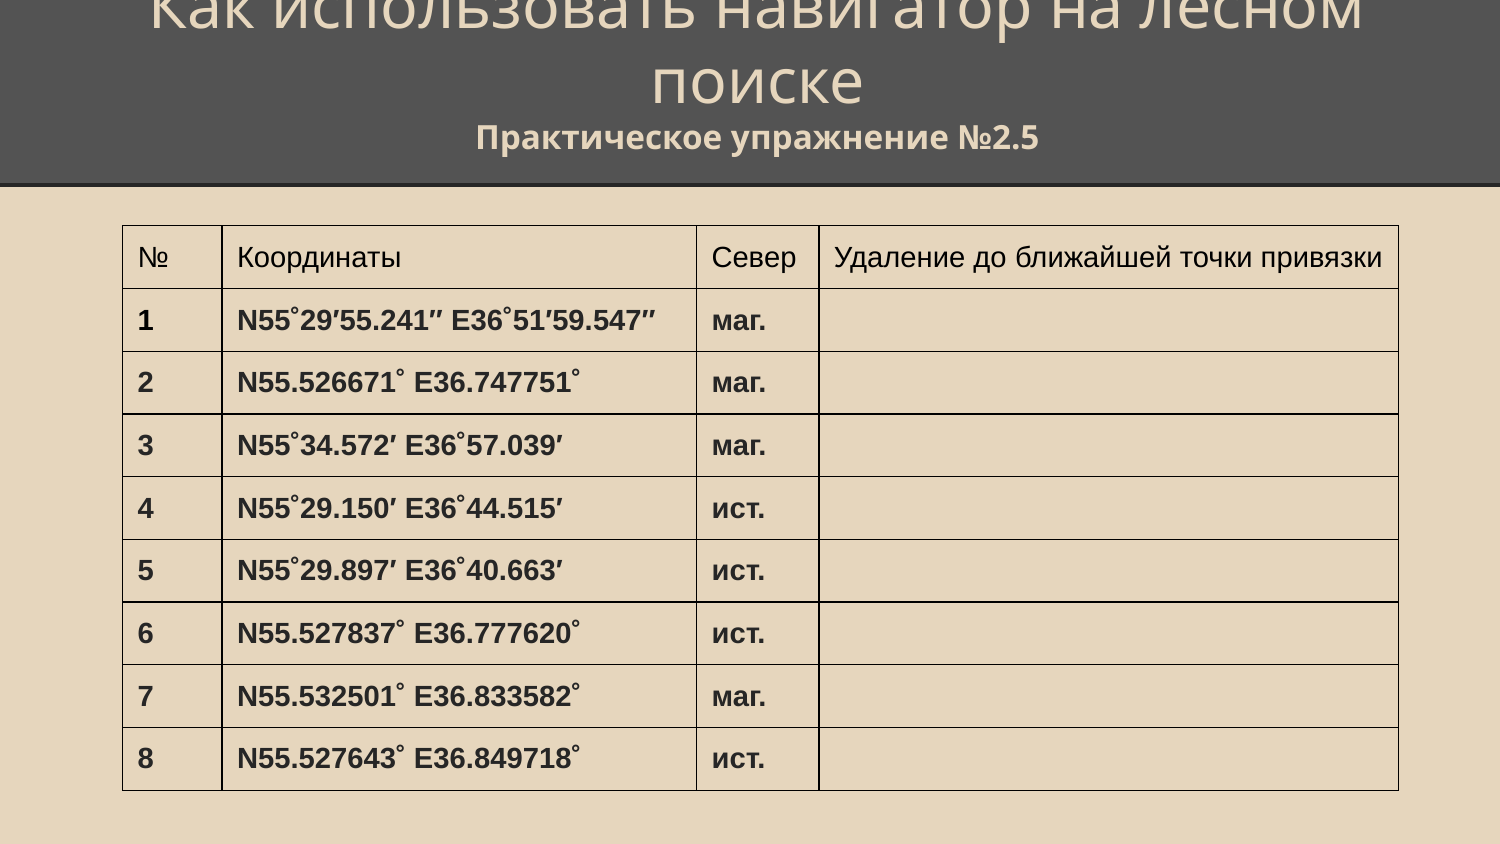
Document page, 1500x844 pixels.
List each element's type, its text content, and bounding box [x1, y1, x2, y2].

table_cell N55.532501˚ E36.833582˚ [223, 665, 696, 727]
table_cell N55˚29′55.241″ E36˚51′59.547″ [223, 289, 696, 351]
table_cell N55.526671˚ E36.747751˚ [223, 352, 696, 413]
table_cell [820, 540, 1398, 601]
table_cell N55.527643˚ E36.849718˚ [223, 728, 696, 790]
table_cell 1 [123, 289, 221, 351]
table_cell [820, 665, 1398, 727]
table_cell ист. [697, 728, 818, 790]
table_cell маг. [697, 665, 818, 727]
table_cell [820, 477, 1398, 539]
table_cell ист. [697, 540, 818, 601]
title Как использовать навигатор на лесном поиске Практическое упражнение №2.5 [24, 10, 1492, 172]
table_cell [820, 289, 1398, 351]
table_cell [820, 728, 1398, 790]
table_cell 5 [123, 540, 221, 601]
table_cell 8 [123, 728, 221, 790]
table_cell маг. [697, 352, 818, 413]
table_cell 2 [123, 352, 221, 413]
table_cell N55˚34.572′ E36˚57.039′ [223, 415, 696, 476]
table_cell [820, 415, 1398, 476]
table_header № [123, 226, 221, 288]
table_cell 4 [123, 477, 221, 539]
table_cell [820, 603, 1398, 664]
table_cell маг. [697, 415, 818, 476]
table_cell ист. [697, 477, 818, 539]
table_cell N55˚29.150′ E36˚44.515′ [223, 477, 696, 539]
table_cell [820, 352, 1398, 413]
table_cell N55˚29.897′ E36˚40.663′ [223, 540, 696, 601]
table_cell 6 [123, 603, 221, 664]
table_header Координаты [223, 226, 696, 288]
table_cell 3 [123, 415, 221, 476]
table_cell 7 [123, 665, 221, 727]
table_cell маг. [697, 289, 818, 351]
table_header Удаление до ближайшей точки привязки [820, 226, 1398, 288]
table_header Север [697, 226, 818, 288]
table_cell N55.527837˚ E36.777620˚ [223, 603, 696, 664]
table_cell ист. [697, 603, 818, 664]
